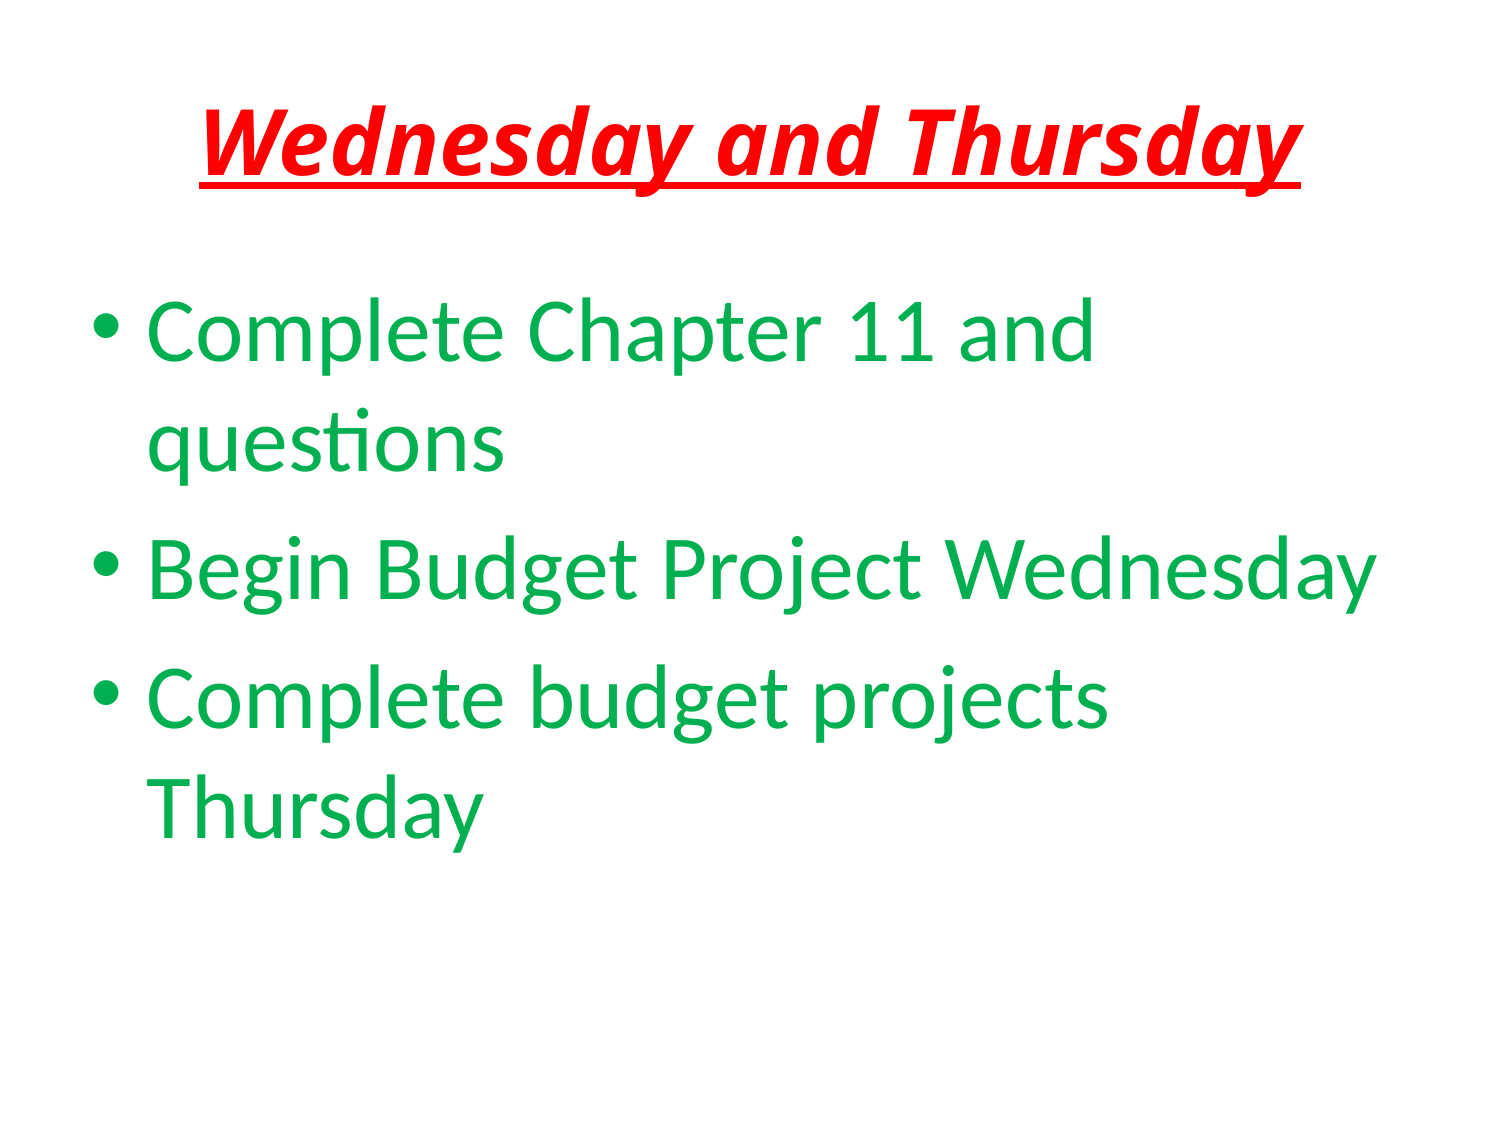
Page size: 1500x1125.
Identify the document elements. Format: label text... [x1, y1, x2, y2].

list Complete Chapter 11 and questions Begin Budget Project Wednesday Complete budget projects Thursday [75, 262, 1425, 1005]
title Wednesday and Thursday [75, 45, 1425, 233]
